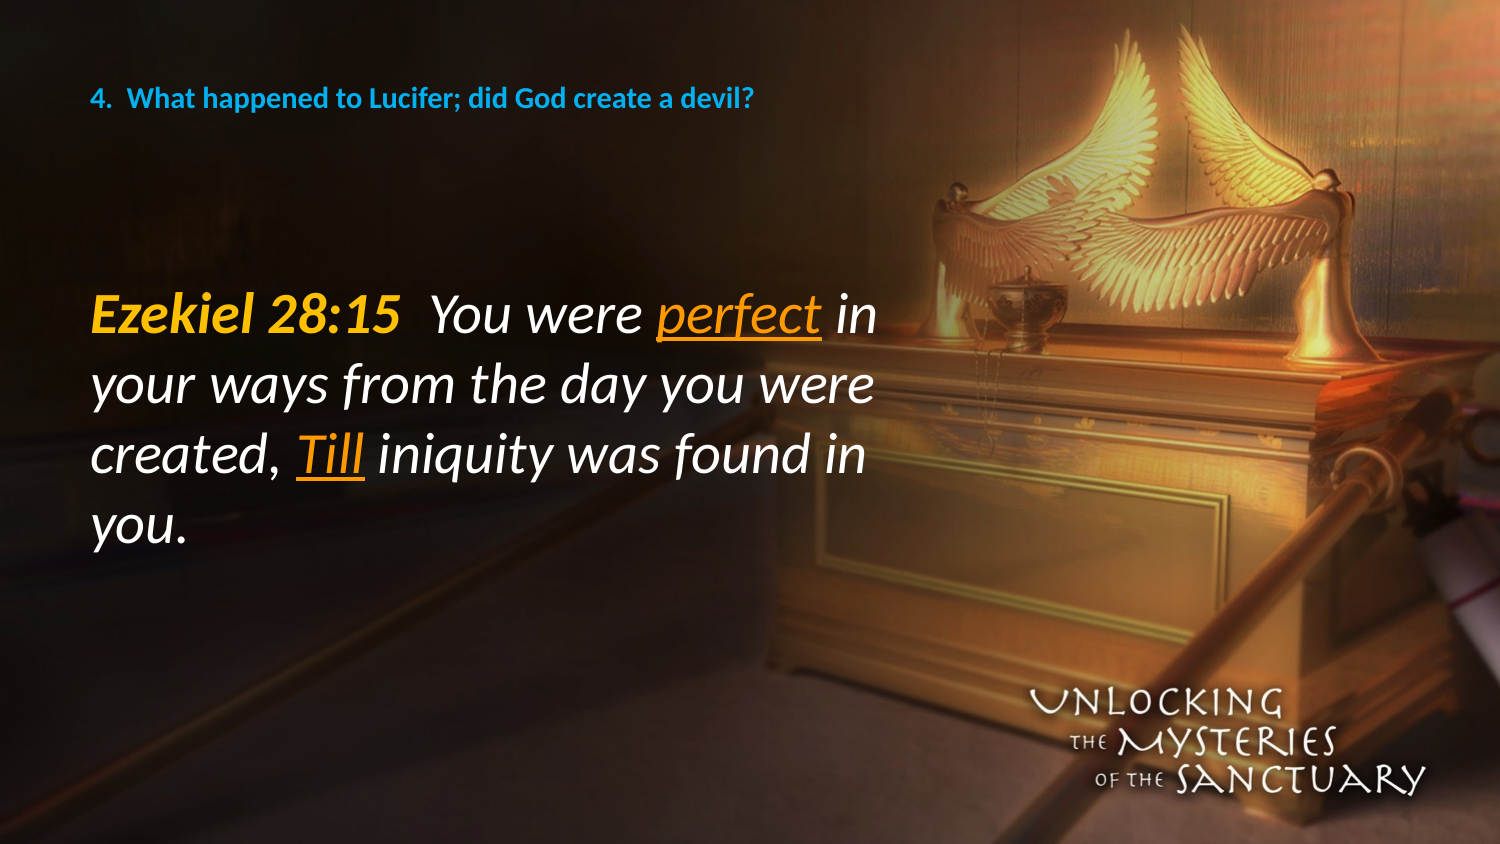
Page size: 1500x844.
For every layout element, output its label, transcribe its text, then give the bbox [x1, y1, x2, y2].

picture [0, 0, 1500, 844]
list Ezekiel 28:15 You were perfect in your ways from the day you were created, Till iniquity was found in you. [75, 267, 934, 754]
title 4. What happened to Lucifer; did God create a devil? [75, 33, 1425, 175]
